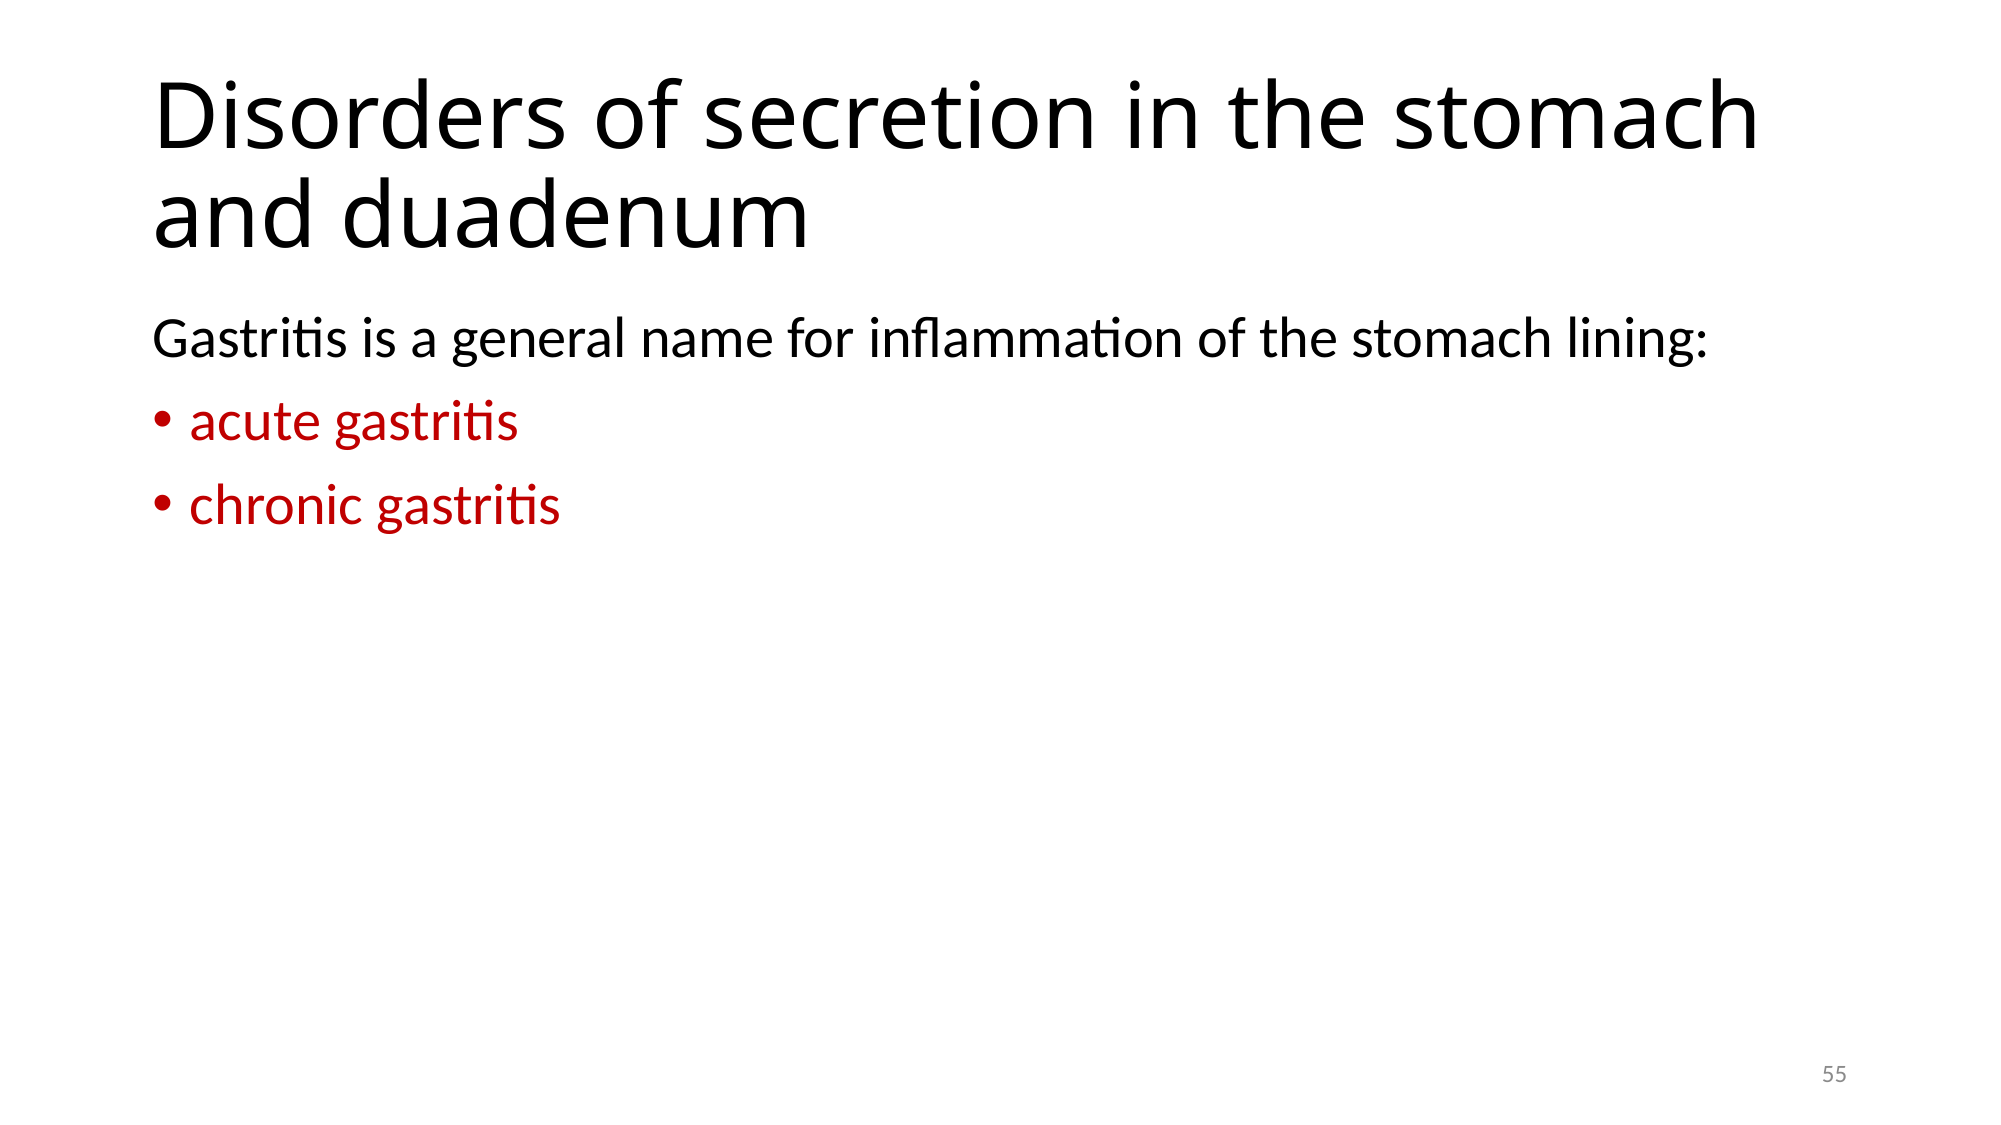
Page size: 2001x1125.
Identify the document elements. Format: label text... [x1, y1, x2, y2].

list Gastritis is a general name for inflammation of the stomach lining: acute gastritis chronic gastritis [137, 299, 1863, 1014]
title Disorders of secretion in the stomach and duadenum [137, 59, 1863, 278]
slide_number 55 [1412, 1042, 1863, 1103]
